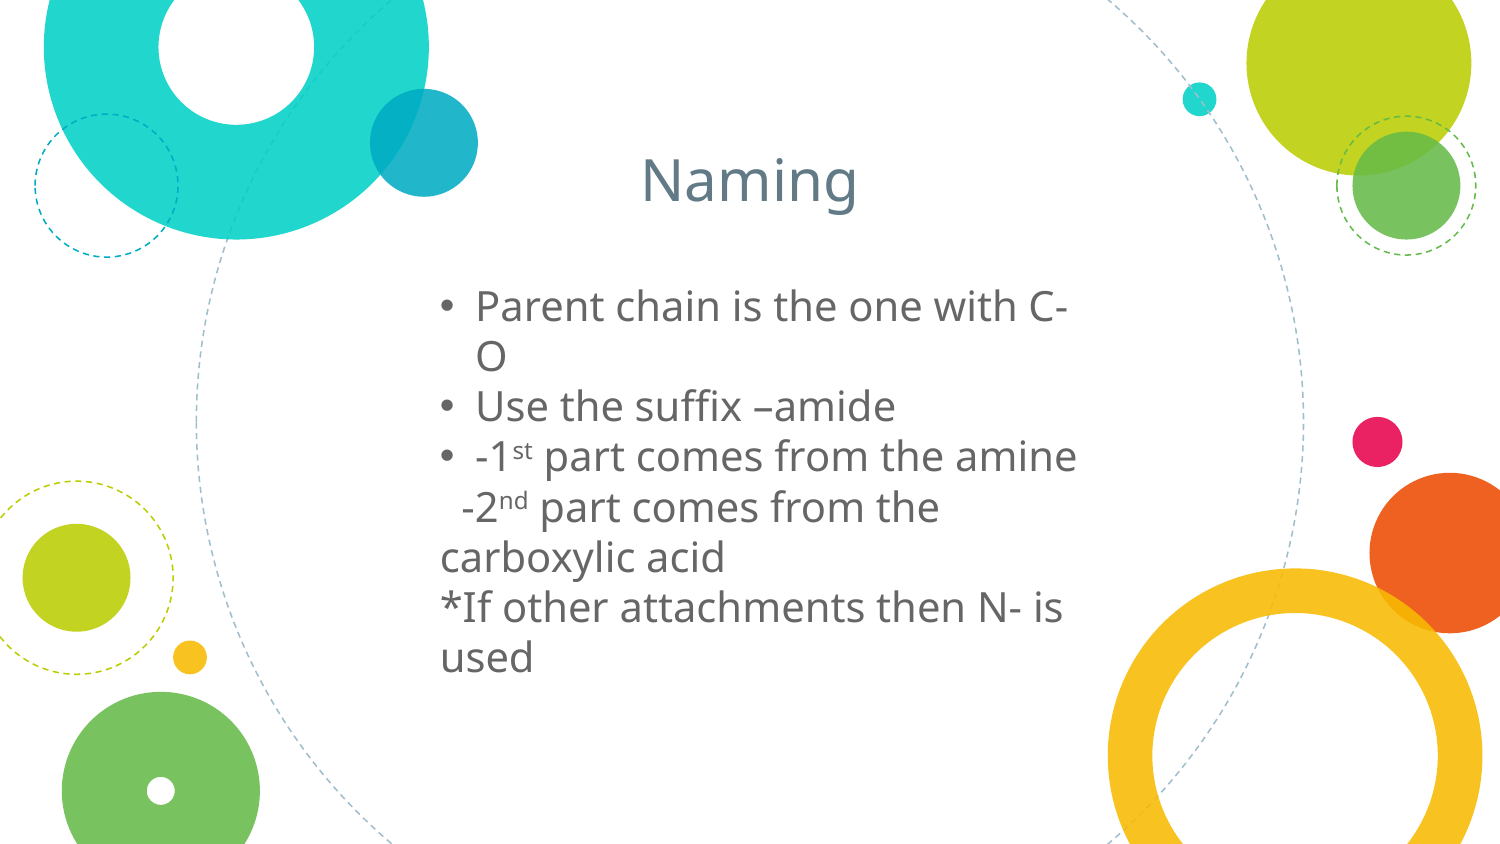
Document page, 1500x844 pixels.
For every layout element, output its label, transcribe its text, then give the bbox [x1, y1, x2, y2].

title Naming [369, 109, 1130, 247]
text_box Parent chain is the one with C-O Use the suffix –amide -1st part comes from the amine -2nd part comes from the carboxylic acid *If other attachments then N- is used [424, 272, 1100, 688]
